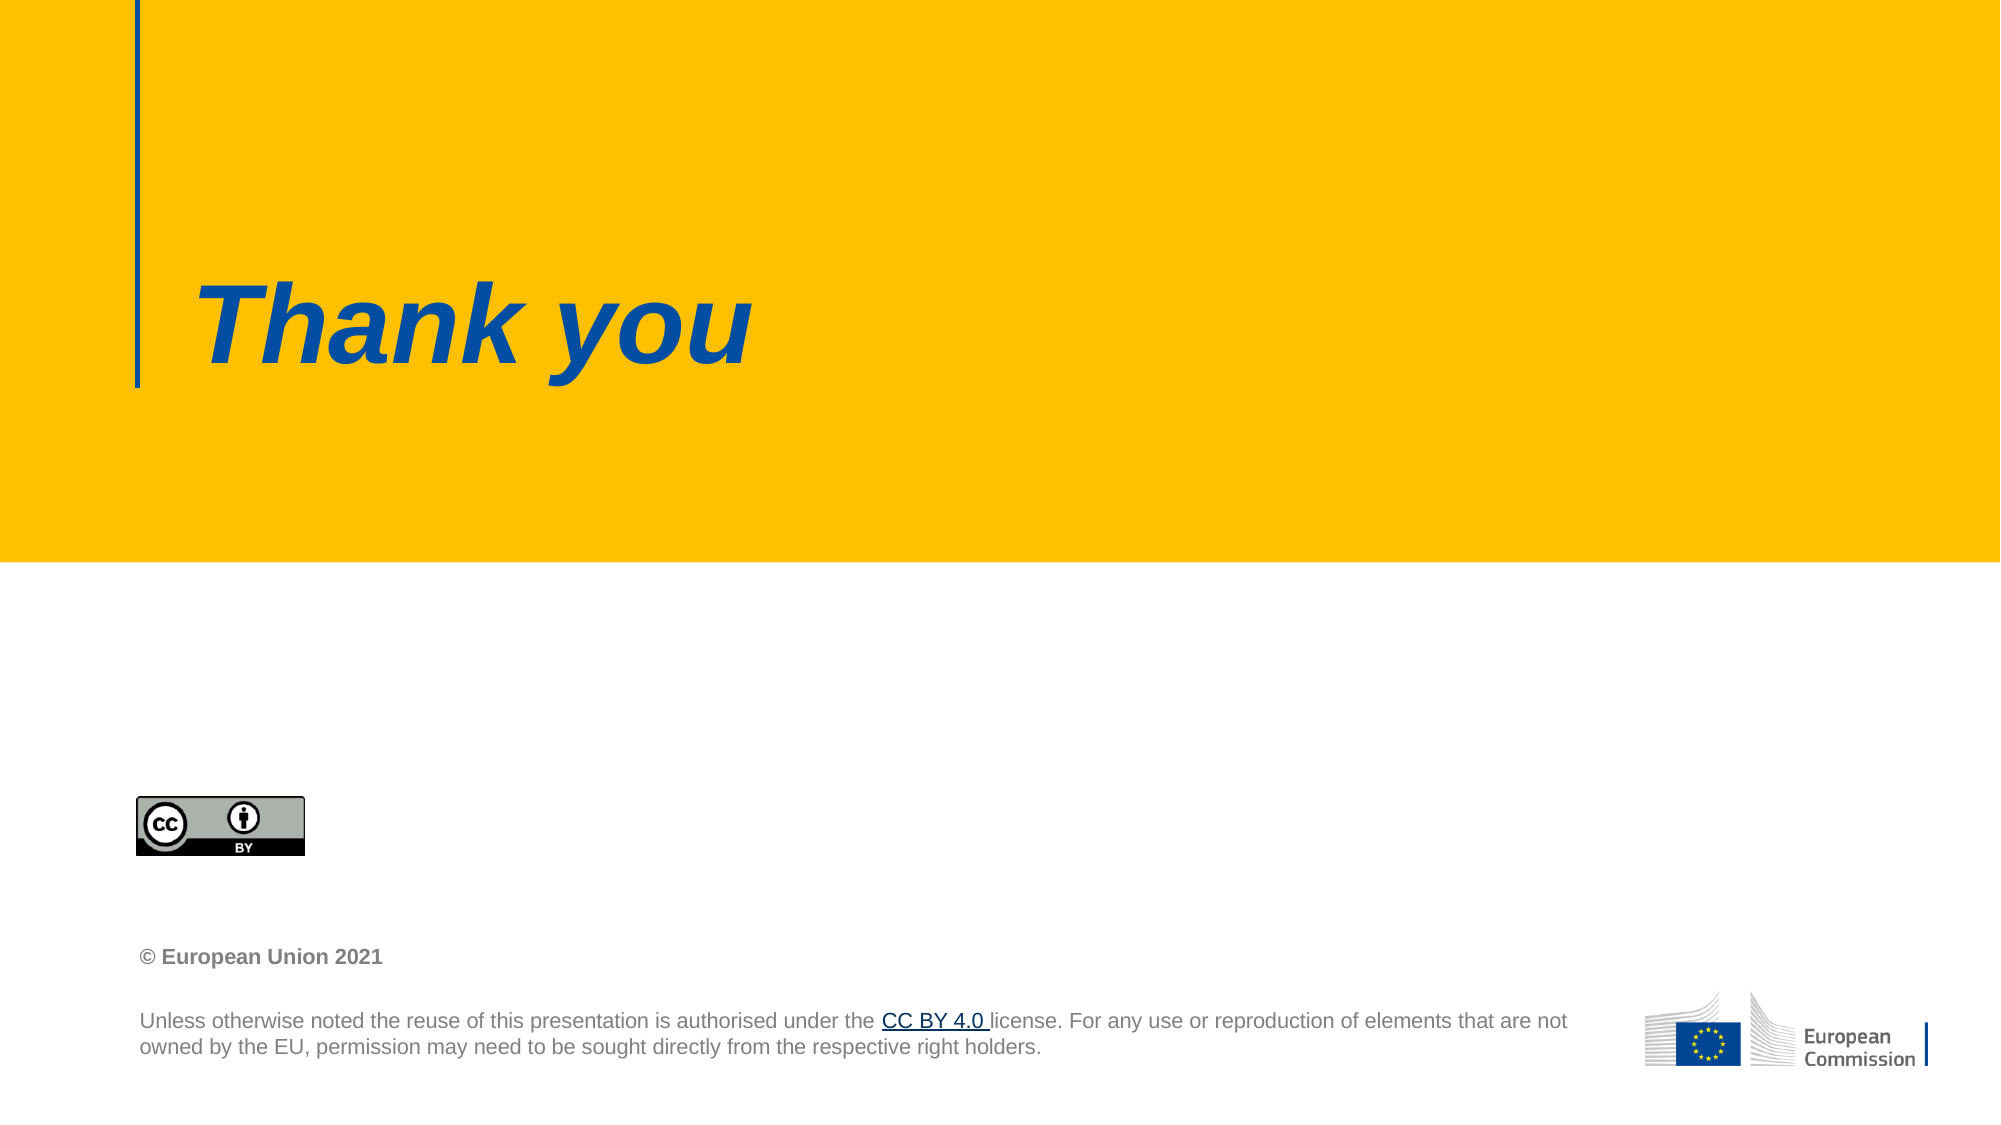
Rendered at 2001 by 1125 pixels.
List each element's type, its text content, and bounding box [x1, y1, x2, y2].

picture [1645, 991, 1928, 1066]
picture [136, 796, 305, 856]
subtitle © European Union 2021 Unless otherwise noted the reuse of this presentation is authorised under the CC BY 4.0 license. For any use or reproduction of elements that are not owned by the EU, permission may need to be sought directly from the respective right holders. [124, 762, 1592, 1067]
title Thank you [176, 184, 1843, 388]
